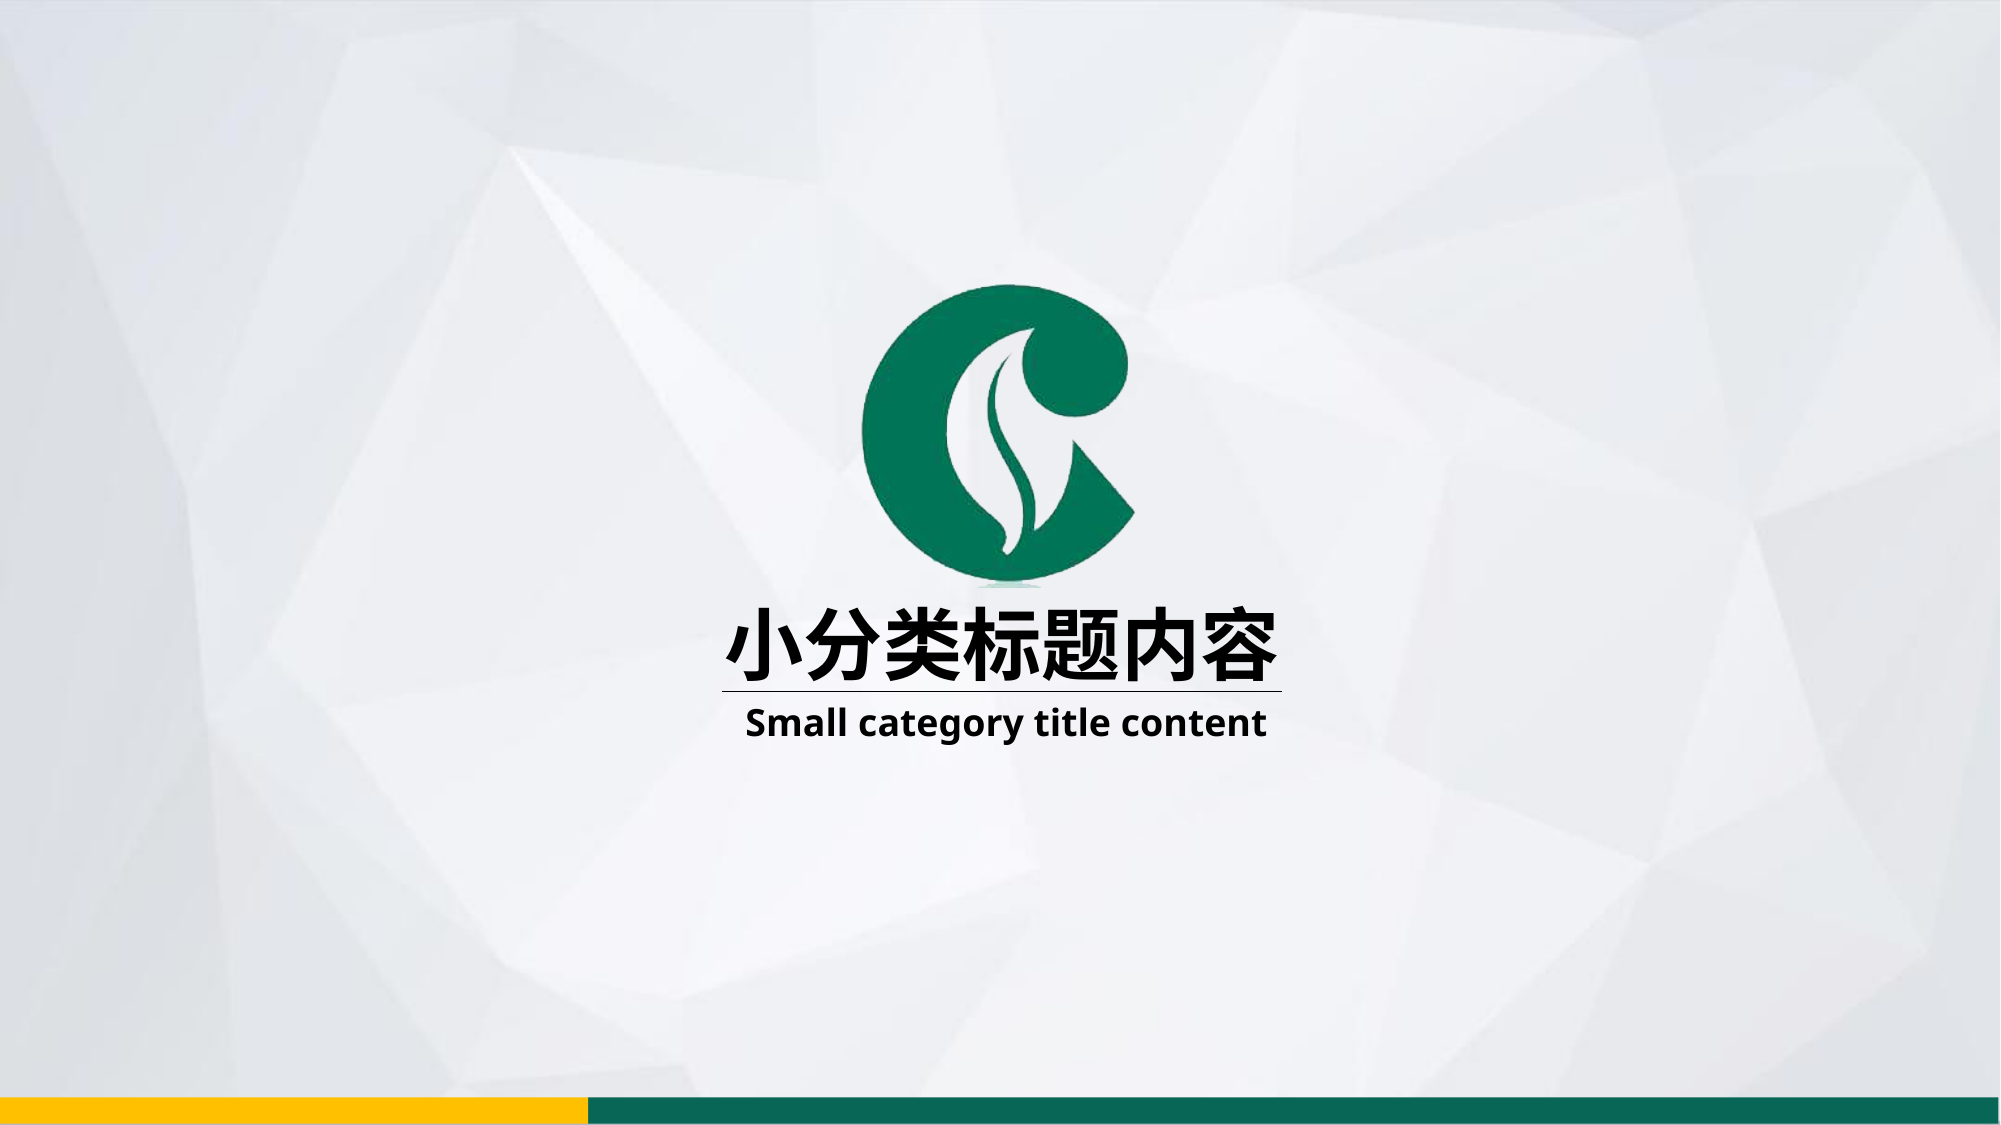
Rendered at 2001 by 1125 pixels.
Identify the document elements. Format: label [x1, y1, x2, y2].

text_box [589, 1096, 1999, 1125]
text_box [0, 1096, 589, 1125]
picture [0, 0, 2001, 1125]
text_box [571, 587, 1433, 752]
